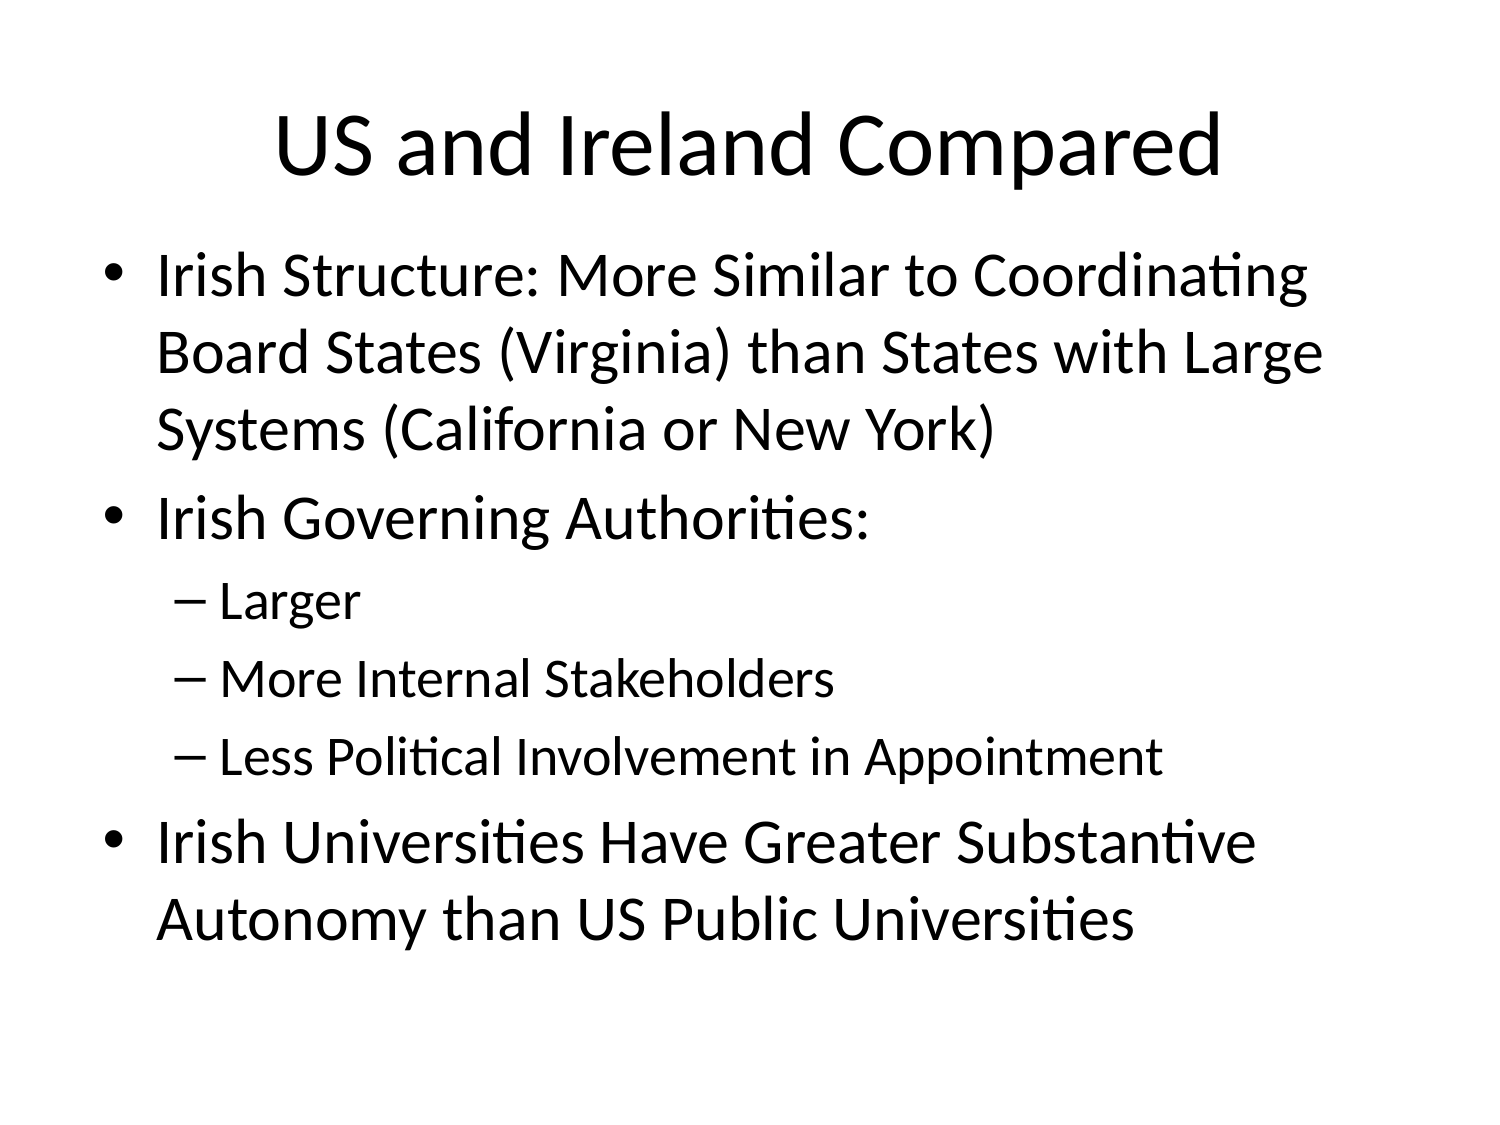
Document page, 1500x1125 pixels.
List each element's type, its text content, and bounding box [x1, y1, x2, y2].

list Irish Structure: More Similar to Coordinating Board States (Virginia) than States with Large Systems (California or New York) Irish Governing Authorities: Larger More Internal Stakeholders Less Political Involvement in Appointment Irish Universities Have Greater Substantive Autonomy than US Public Universities [87, 224, 1438, 968]
title US and Ireland Compared [75, 45, 1425, 233]
